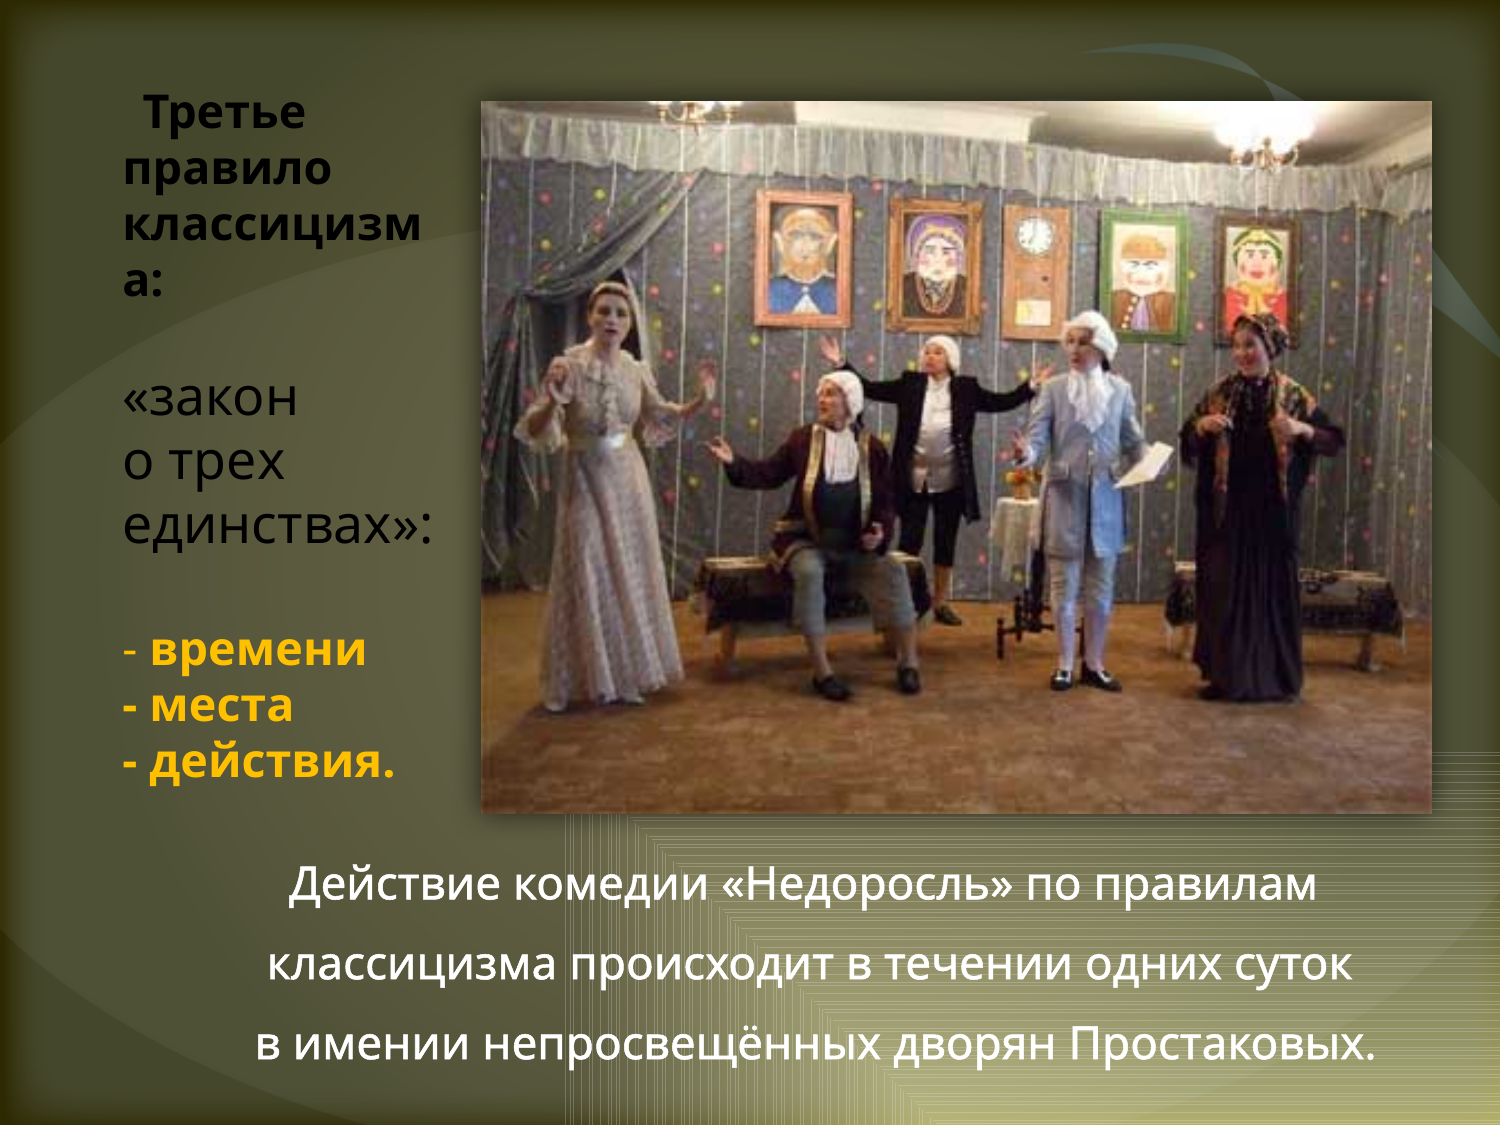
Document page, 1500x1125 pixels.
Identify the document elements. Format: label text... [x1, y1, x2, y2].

picture [0, 0, 1500, 1125]
title Третье правило классицизма: «закон о трех единствах»: - времени - места - действия. [29, 66, 455, 795]
subtitle Действие комедии «Недоросль» по правилам классицизма происходит в течении одних суток в имении непросвещённых дворян Простаковых. [188, 846, 1432, 1079]
